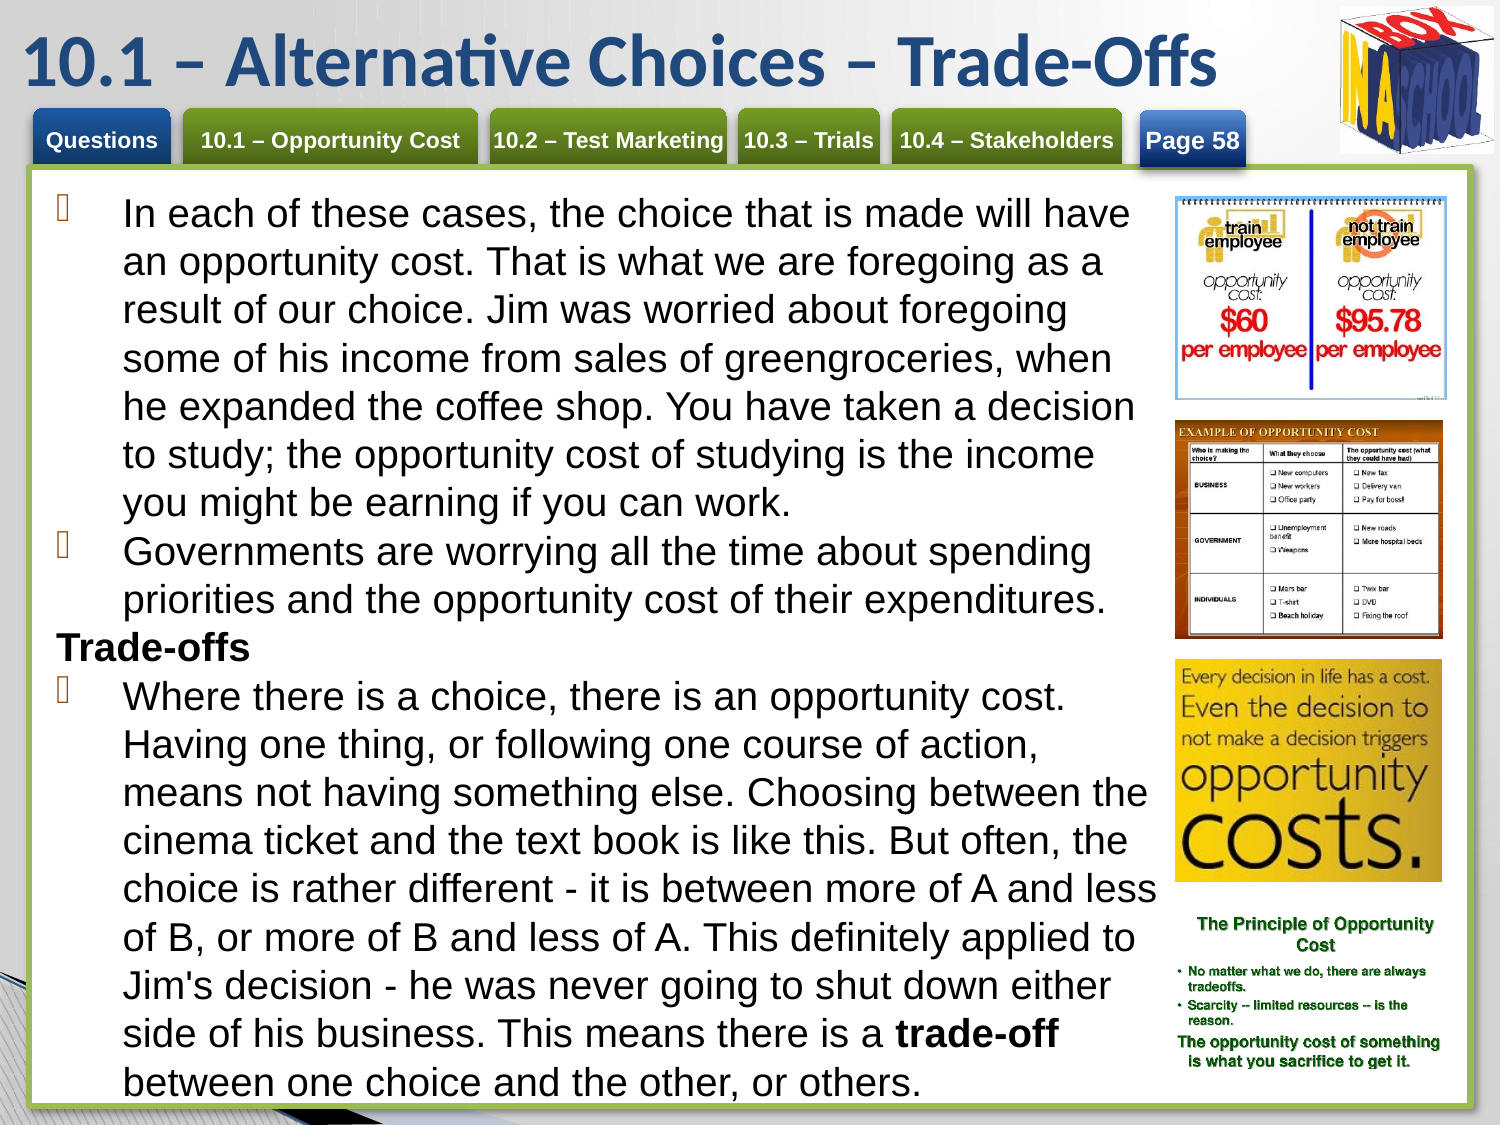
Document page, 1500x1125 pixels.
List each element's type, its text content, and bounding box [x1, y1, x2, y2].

picture [281, 1114, 303, 1125]
text_box Page 58 [1139, 109, 1247, 167]
picture [1174, 195, 1448, 401]
title 10.1 – Alternative Choices – Trade-Offs [5, 11, 1270, 102]
picture [1174, 659, 1442, 882]
picture [1174, 420, 1443, 639]
picture [1174, 916, 1441, 1069]
picture [1340, 6, 1495, 154]
text_box In each of these cases, the choice that is made will have an opportunity cost. That is what we are foregoing as a result of our choice. Jim was worried about foregoing some of his income from sales of greengroceries, when he expanded the coffee shop. You have taken a decision to study; the opportunity cost of studying is the income you might be earning if you can work. Governments are worrying all the time about spending priorities and the opportunity cost of their expenditures. Trade-offs Where there is a choice, there is an opportunity cost. Having one thing, or following one course of action, means not having something else. Choosing between the cinema ticket and the text book is like this. But often, the choice is rather different - it is between more of A and less of B, or more of B and less of A. This definitely applied to Jim's decision - he was never going to shut down either side of his business. This means there is a trade-off between one choice and the other, or others. [41, 179, 1176, 1112]
